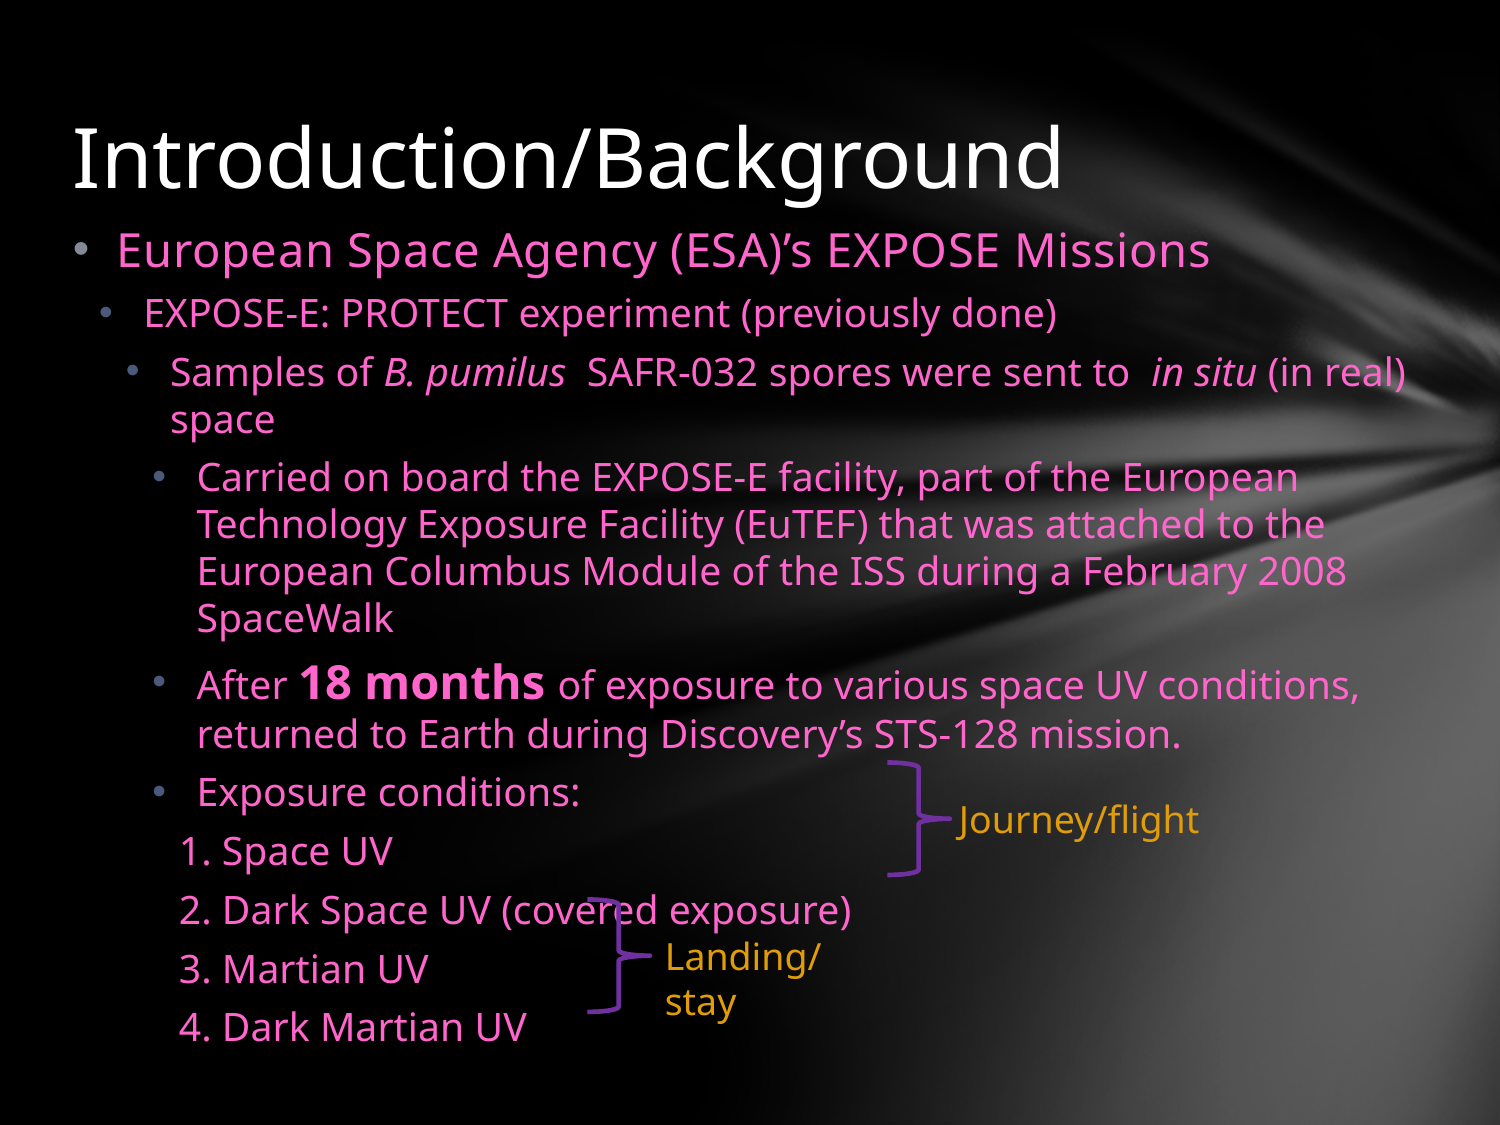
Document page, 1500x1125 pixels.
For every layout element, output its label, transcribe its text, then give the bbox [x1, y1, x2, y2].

text_box [887, 761, 944, 876]
text_box Landing/stay [650, 925, 903, 1031]
text_box [587, 898, 650, 1013]
list European Space Agency (ESA)’s EXPOSE Missions EXPOSE-E: PROTECT experiment (previously done) Samples of B. pumilus SAFR-032 spores were sent to in situ (in real) space Carried on board the EXPOSE-E facility, part of the European Technology Exposure Facility (EuTEF) that was attached to the European Columbus Module of the ISS during a February 2008 SpaceWalk After 18 months of exposure to various space UV conditions, returned to Earth during Discovery’s STS-128 mission. Exposure conditions: 1. Space UV 2. Dark Space UV (covered exposure) 3. Martian UV 4. Dark Martian UV [57, 212, 1475, 1060]
text_box Journey/flight [944, 788, 1307, 849]
title Introduction/Background [57, 37, 1318, 213]
